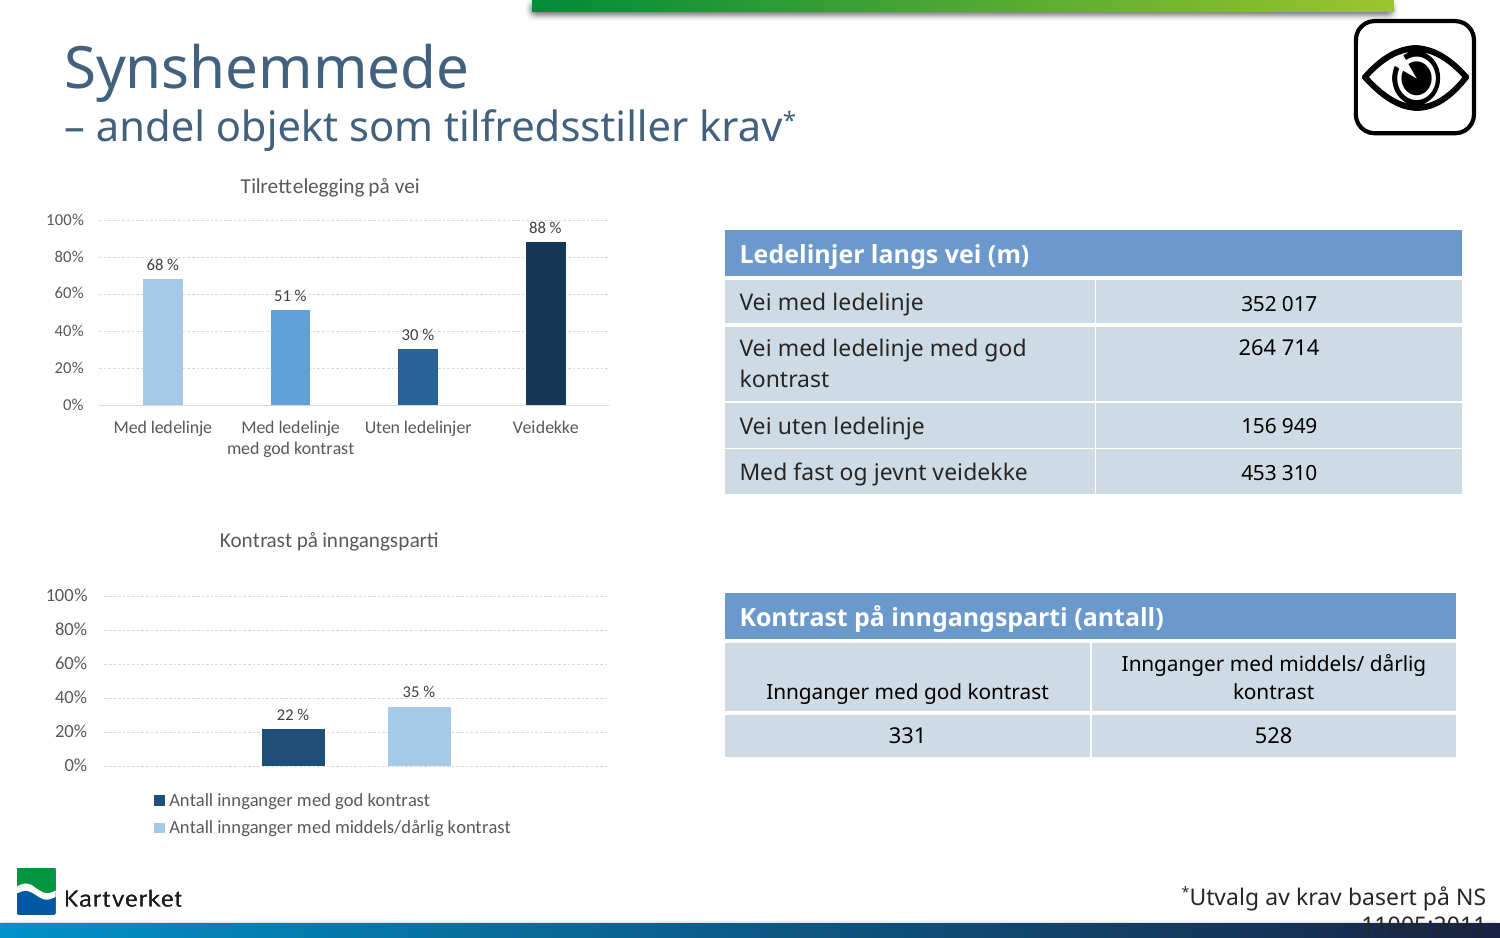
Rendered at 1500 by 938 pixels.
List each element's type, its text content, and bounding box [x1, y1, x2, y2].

table_cell Innganger med god kontrast [725, 643, 1090, 711]
text_box Synshemmede – andel objekt som tilfredsstiller krav* [49, 24, 1431, 158]
table_cell 156 949 [1096, 403, 1462, 448]
table_cell 264 714 [1096, 327, 1462, 401]
picture [41, 520, 618, 846]
table_cell Med fast og jevnt veidekke [725, 449, 1095, 494]
table_cell Vei med ledelinje med god kontrast [725, 327, 1095, 401]
table_header Kontrast på inngangsparti (antall) [725, 593, 1456, 639]
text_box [1355, 20, 1475, 134]
table_cell 352 017 [1096, 280, 1462, 323]
table_header Ledelinjer langs vei (m) [725, 230, 1462, 276]
table_cell 453 310 [1096, 449, 1462, 494]
table_cell 331 [725, 715, 1090, 757]
picture [41, 166, 619, 492]
table_cell Vei uten ledelinje [725, 403, 1095, 448]
table_cell Vei med ledelinje [725, 280, 1095, 323]
table_cell Innganger med middels/ dårlig kontrast [1092, 643, 1456, 711]
table_cell 528 [1092, 715, 1456, 757]
text_box *Utvalg av krav basert på NS 11005:2011 [1068, 873, 1500, 938]
